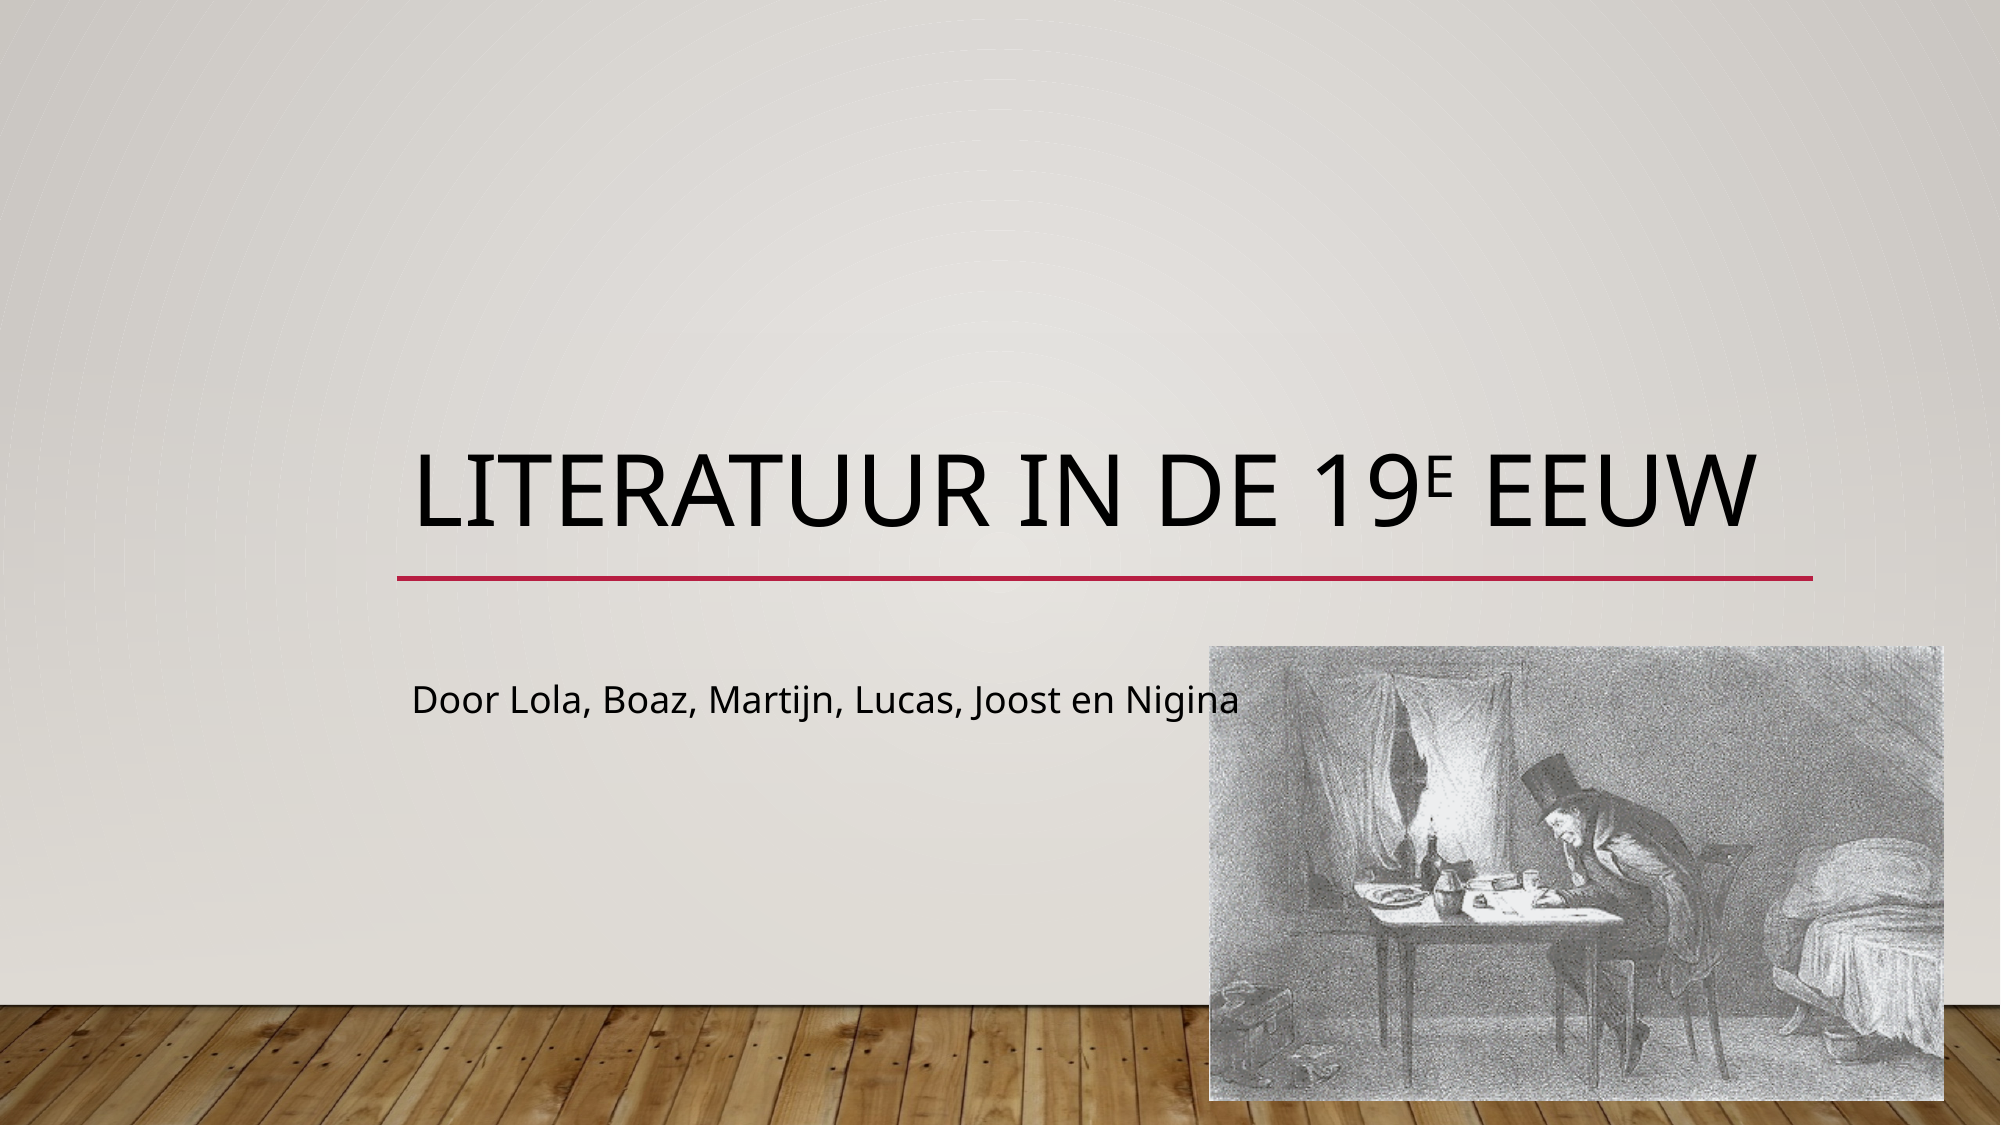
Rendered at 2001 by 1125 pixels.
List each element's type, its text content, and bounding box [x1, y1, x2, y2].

picture [0, 646, 2000, 1125]
title Literatuur in de 19e eeuw [396, 131, 1814, 549]
text_box Door Lola, Boaz, Martijn, Lucas, Joost en Nigina [396, 668, 1208, 729]
